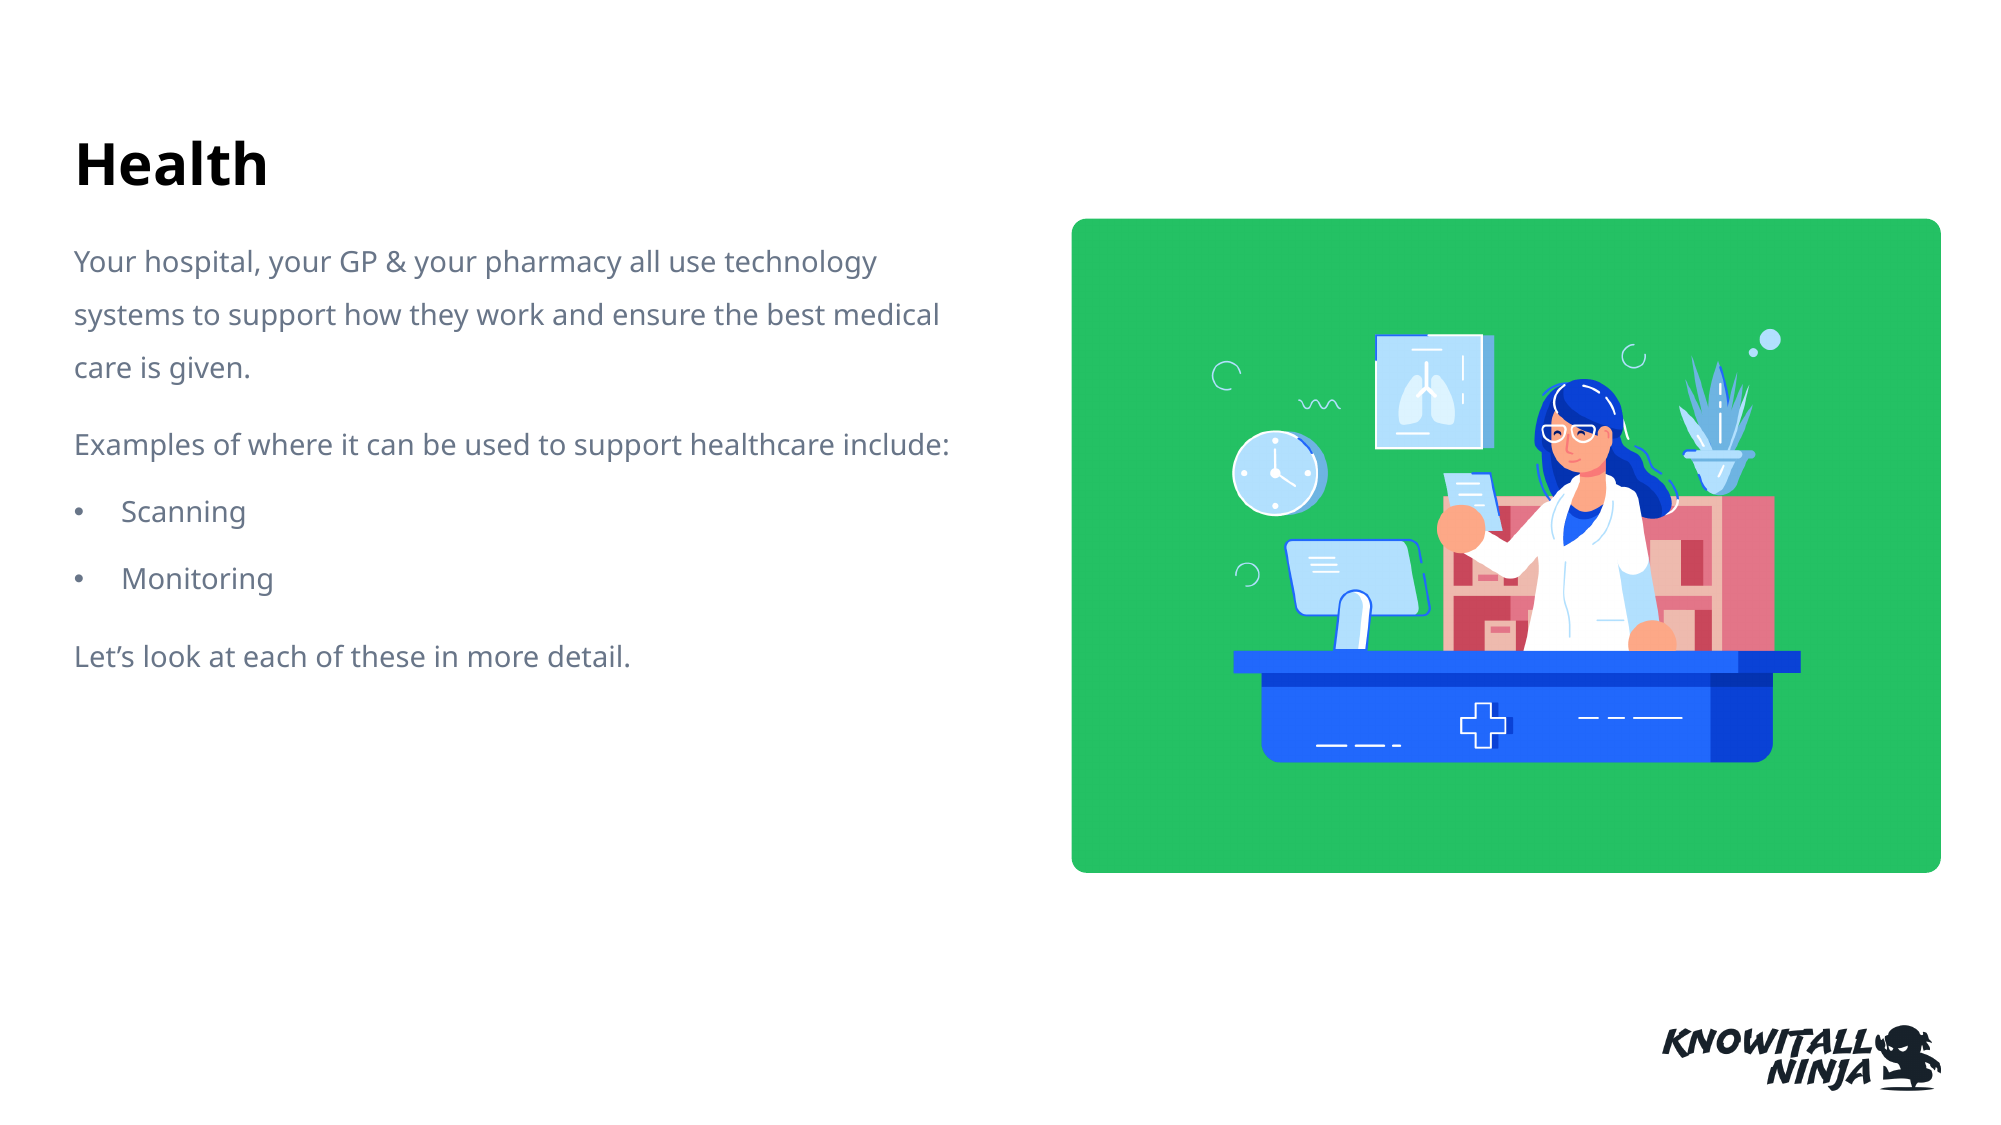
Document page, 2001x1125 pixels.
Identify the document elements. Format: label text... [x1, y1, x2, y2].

picture [1071, 218, 1942, 874]
picture [1662, 1025, 1941, 1091]
list Your hospital, your GP & your pharmacy all use technology systems to support how they work and ensure the best medical care is given. Examples of where it can be used to support healthcare include: Scanning Monitoring Let’s look at each of these in more detail. [59, 218, 1000, 1091]
title Health [59, 117, 1000, 206]
